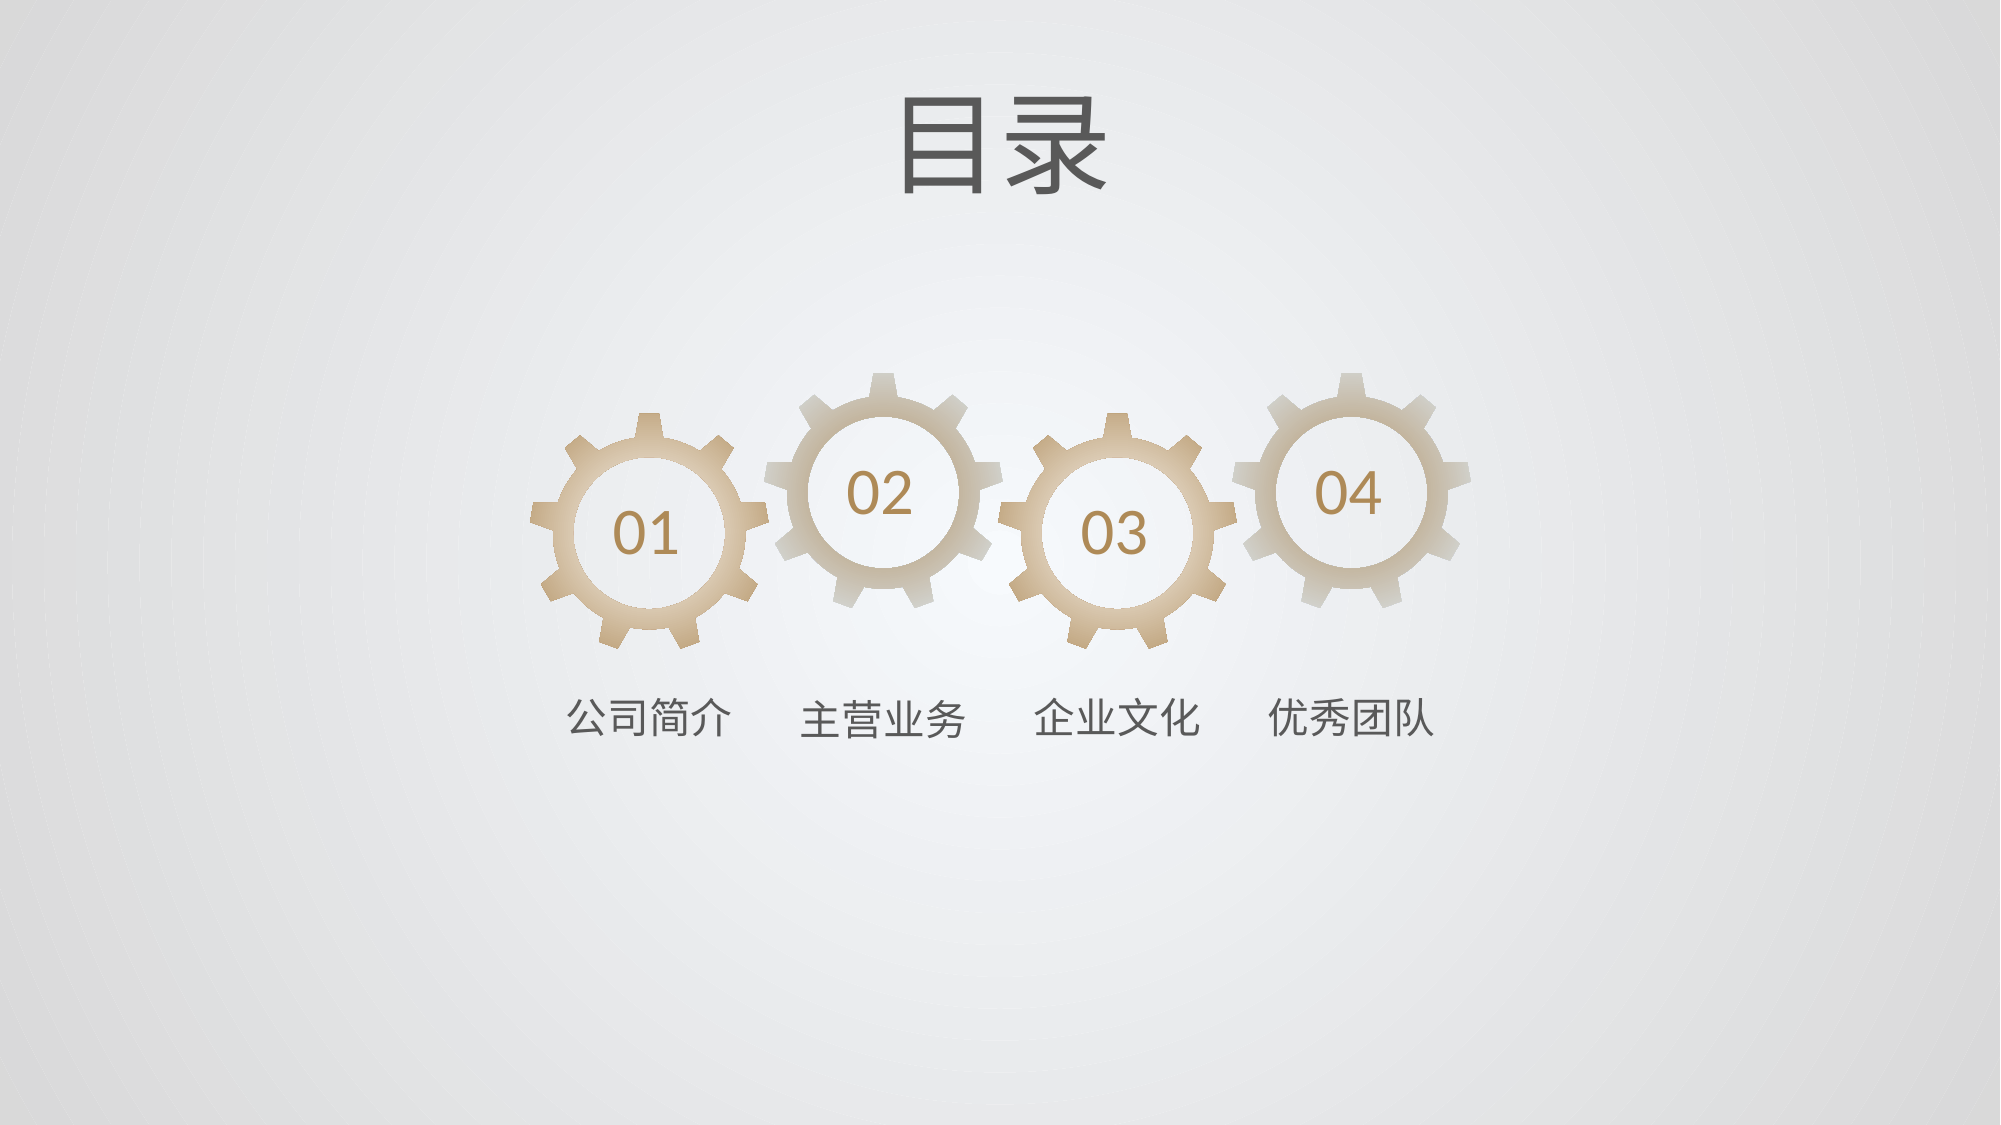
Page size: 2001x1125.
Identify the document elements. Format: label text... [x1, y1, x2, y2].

text_box 企业文化 [1019, 684, 1216, 750]
text_box 02 [764, 373, 1003, 608]
text_box 03 [998, 413, 1237, 649]
text_box 目录 [872, 65, 1128, 216]
text_box 主营业务 [784, 686, 982, 751]
text_box 01 [530, 413, 769, 649]
text_box 公司简介 [550, 684, 748, 750]
text_box 04 [1232, 373, 1471, 608]
text_box 优秀团队 [1253, 684, 1450, 750]
